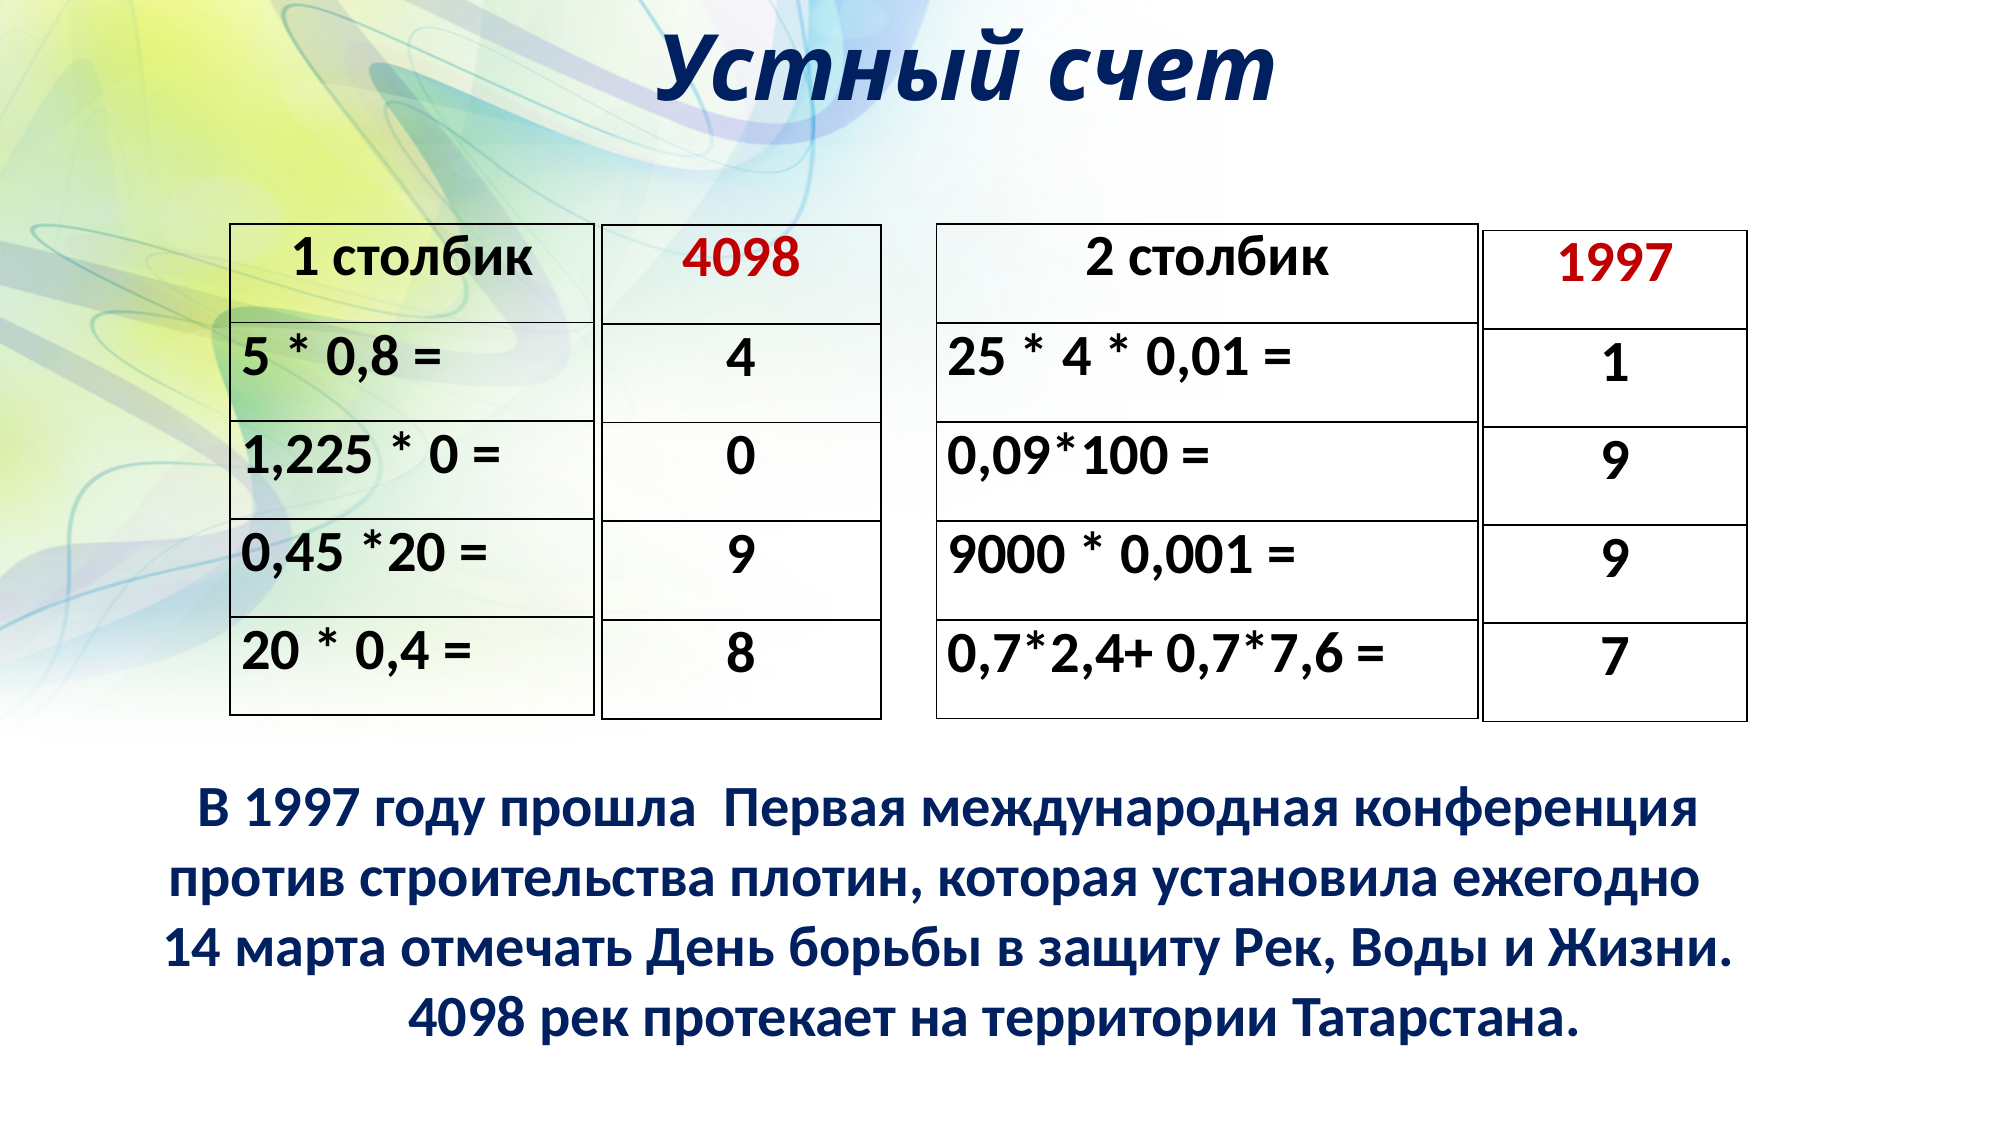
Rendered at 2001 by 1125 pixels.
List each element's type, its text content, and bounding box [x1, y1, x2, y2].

table_cell 9 [603, 522, 880, 619]
table_header 2 столбик [937, 225, 1477, 322]
title Устный счет [196, 0, 1740, 141]
table_cell 1 [1484, 330, 1746, 426]
table_cell 9 [1484, 428, 1746, 524]
table_cell 0 [603, 423, 880, 520]
table_header 4098 [603, 226, 880, 323]
table_cell 25 * 4 * 0,01 = [937, 324, 1477, 421]
picture [0, 0, 2001, 1125]
text_box В 1997 году прошла Первая международная конференция против строительства плотин, которая установила ежегодно 14 марта отмечать День борьбы в защиту Рек, Воды и Жизни. 4098 рек протекает на территории Татарстана. [118, 760, 1779, 1056]
table_cell 20 * 0,4 = [231, 618, 593, 714]
table_header 1997 [1484, 231, 1746, 328]
table_cell 4 [603, 325, 880, 422]
table_cell 7 [1484, 624, 1746, 721]
table_header 1 столбик [231, 225, 593, 322]
table_cell 0,7*2,4+ 0,7*7,6 = [937, 621, 1477, 718]
table_cell 8 [603, 621, 880, 718]
table_cell 5 * 0,8 = [231, 323, 593, 420]
table_cell 0,45 *20 = [231, 520, 593, 616]
table_cell 9 [1484, 526, 1746, 622]
table_cell 0,09*100 = [937, 423, 1477, 520]
table_cell 1,225 * 0 = [231, 422, 593, 518]
table_cell 9000 * 0,001 = [937, 522, 1477, 619]
